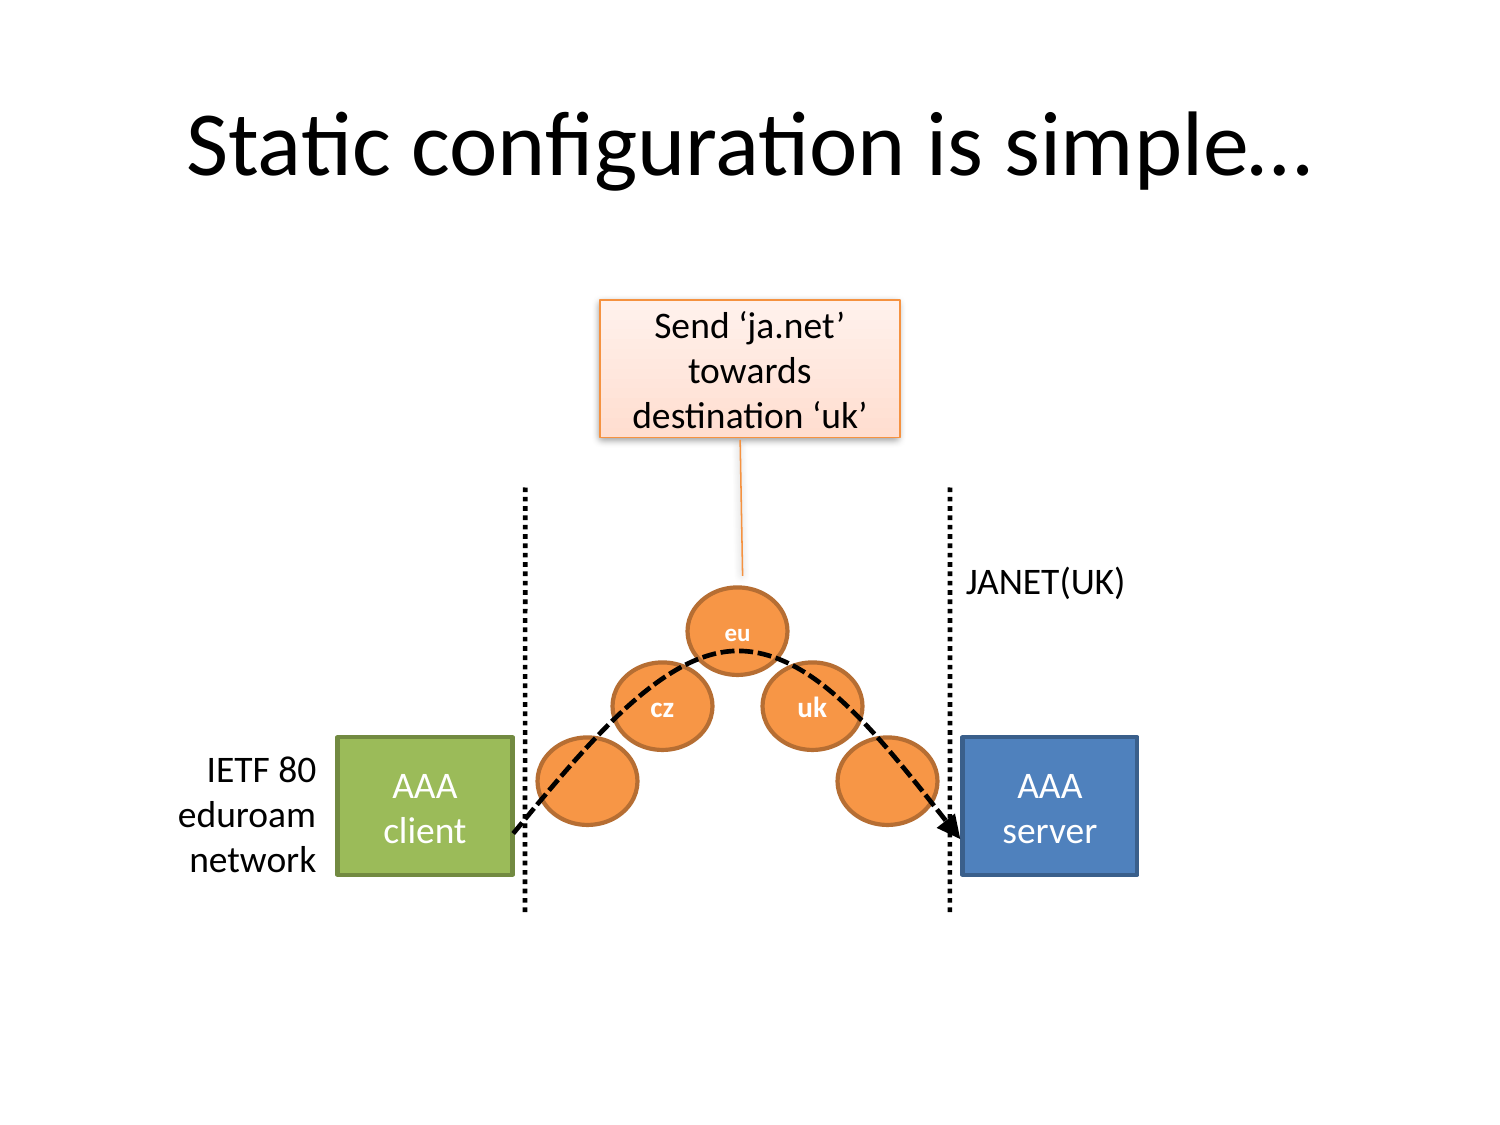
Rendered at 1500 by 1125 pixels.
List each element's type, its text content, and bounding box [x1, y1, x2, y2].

text_box [512, 709, 961, 840]
text_box JANET(UK) [951, 549, 1141, 610]
text_box cz [611, 660, 683, 698]
text_box [535, 735, 596, 800]
text_box IETF 80 eduroam network [137, 737, 331, 888]
text_box AAA client [335, 735, 515, 877]
text_box AAA server [960, 735, 1139, 877]
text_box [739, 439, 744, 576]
text_box eu [685, 585, 790, 659]
text_box uk [792, 660, 864, 698]
text_box cz [610, 710, 621, 719]
text_box uk [854, 710, 865, 719]
title Static configuration is simple… [75, 45, 1425, 233]
text_box Send ‘ja.net’ towards destination ‘uk’ [599, 299, 901, 438]
text_box [637, 650, 840, 699]
text_box [878, 735, 940, 803]
